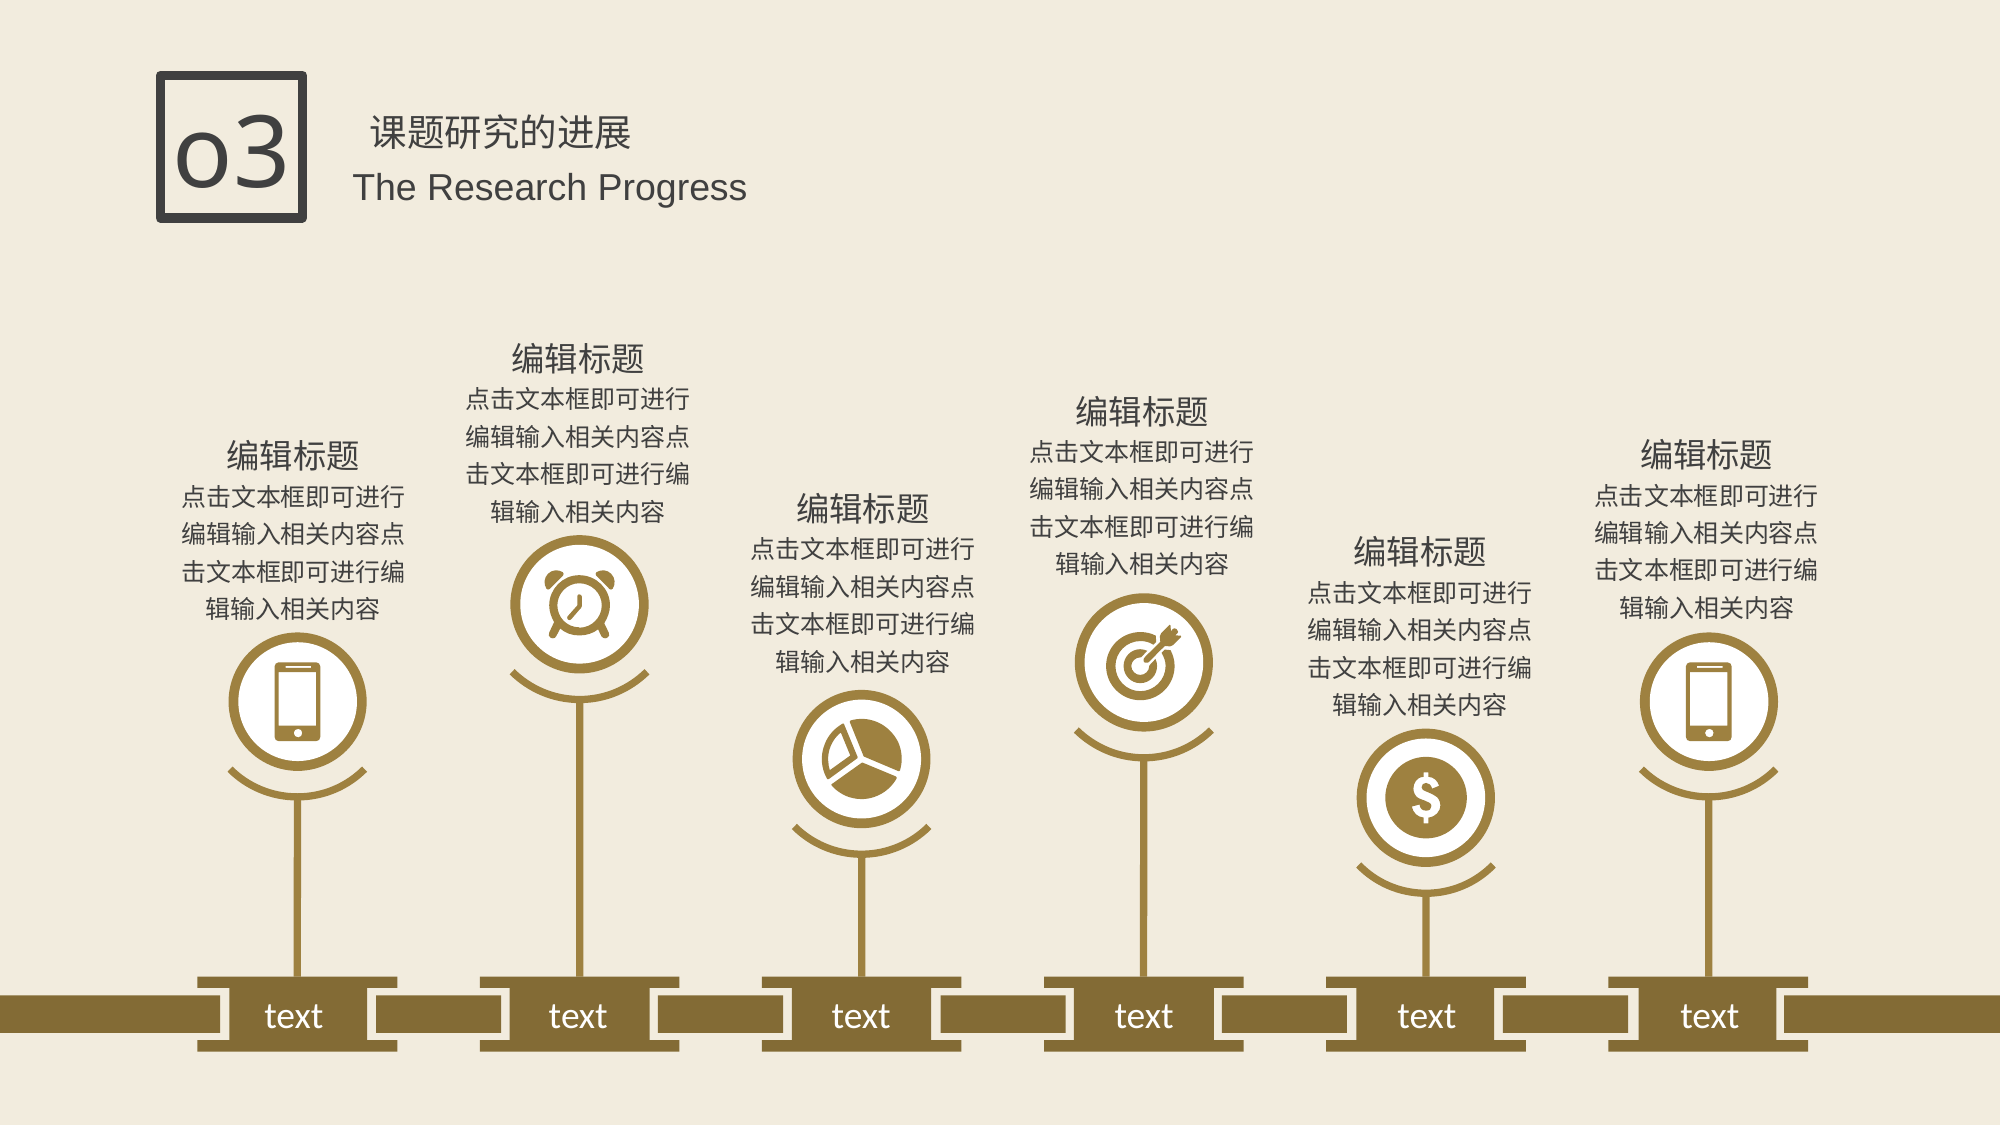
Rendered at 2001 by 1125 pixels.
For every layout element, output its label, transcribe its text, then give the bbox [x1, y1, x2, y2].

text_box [1326, 976, 1526, 1052]
text_box [1809, 995, 2000, 1033]
text_box 编辑标题 [774, 480, 952, 536]
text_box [512, 671, 647, 976]
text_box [1641, 769, 1776, 976]
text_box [197, 976, 398, 1052]
text_box [510, 535, 649, 671]
text_box [1685, 662, 1732, 742]
text_box [821, 723, 858, 780]
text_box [1608, 976, 1809, 1052]
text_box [1076, 730, 1212, 976]
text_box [761, 976, 962, 1052]
text_box [962, 995, 1044, 1033]
text_box 点击文本框即可进行编辑输入相关内容点击文本框即可进行编辑输入相关内容 [1290, 562, 1550, 727]
text_box [1084, 603, 1204, 722]
text_box [228, 632, 367, 769]
text_box The Research Progress [138, 155, 962, 216]
text_box [1143, 624, 1182, 663]
text_box [849, 718, 902, 772]
text_box [1074, 593, 1213, 730]
text_box [520, 544, 639, 664]
text_box [1366, 738, 1486, 858]
text_box [567, 594, 582, 621]
text_box 课题研究的进展 [354, 56, 647, 155]
text_box [160, 75, 303, 79]
text_box [1356, 728, 1495, 864]
text_box [802, 699, 922, 819]
text_box [1106, 632, 1175, 701]
text_box 点击文本框即可进行编辑输入相关内容点击文本框即可进行编辑输入相关内容 [1012, 421, 1272, 587]
text_box [595, 570, 615, 590]
text_box [0, 995, 197, 1033]
text_box 点击文本框即可进行编辑输入相关内容点击文本框即可进行编辑输入相关内容 [163, 466, 424, 631]
text_box 编辑标题 [205, 428, 382, 483]
text_box [792, 689, 931, 826]
text_box [680, 995, 761, 1033]
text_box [479, 976, 680, 1052]
text_box [1385, 756, 1467, 839]
text_box [1649, 642, 1769, 762]
text_box [1244, 995, 1326, 1033]
text_box [1123, 649, 1158, 684]
text_box [544, 570, 564, 590]
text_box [1044, 976, 1244, 1052]
text_box o3 [143, 79, 320, 155]
text_box [831, 762, 897, 800]
text_box 编辑标题 [1054, 383, 1231, 439]
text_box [1358, 864, 1494, 976]
text_box 点击文本框即可进行编辑输入相关内容点击文本框即可进行编辑输入相关内容 [1576, 465, 1837, 630]
text_box [238, 642, 357, 762]
text_box 点击文本框即可进行编辑输入相关内容点击文本框即可进行编辑输入相关内容 [448, 369, 708, 534]
text_box 编辑标题 [1331, 524, 1509, 579]
text_box 点击文本框即可进行编辑输入相关内容点击文本框即可进行编辑输入相关内容 [733, 519, 993, 684]
text_box [274, 662, 321, 742]
text_box [1639, 632, 1779, 769]
text_box [398, 995, 479, 1033]
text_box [229, 769, 365, 976]
text_box 编辑标题 [489, 330, 667, 386]
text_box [794, 826, 929, 976]
text_box [1526, 995, 1608, 1033]
text_box [548, 575, 610, 639]
text_box 编辑标题 [1618, 427, 1795, 482]
